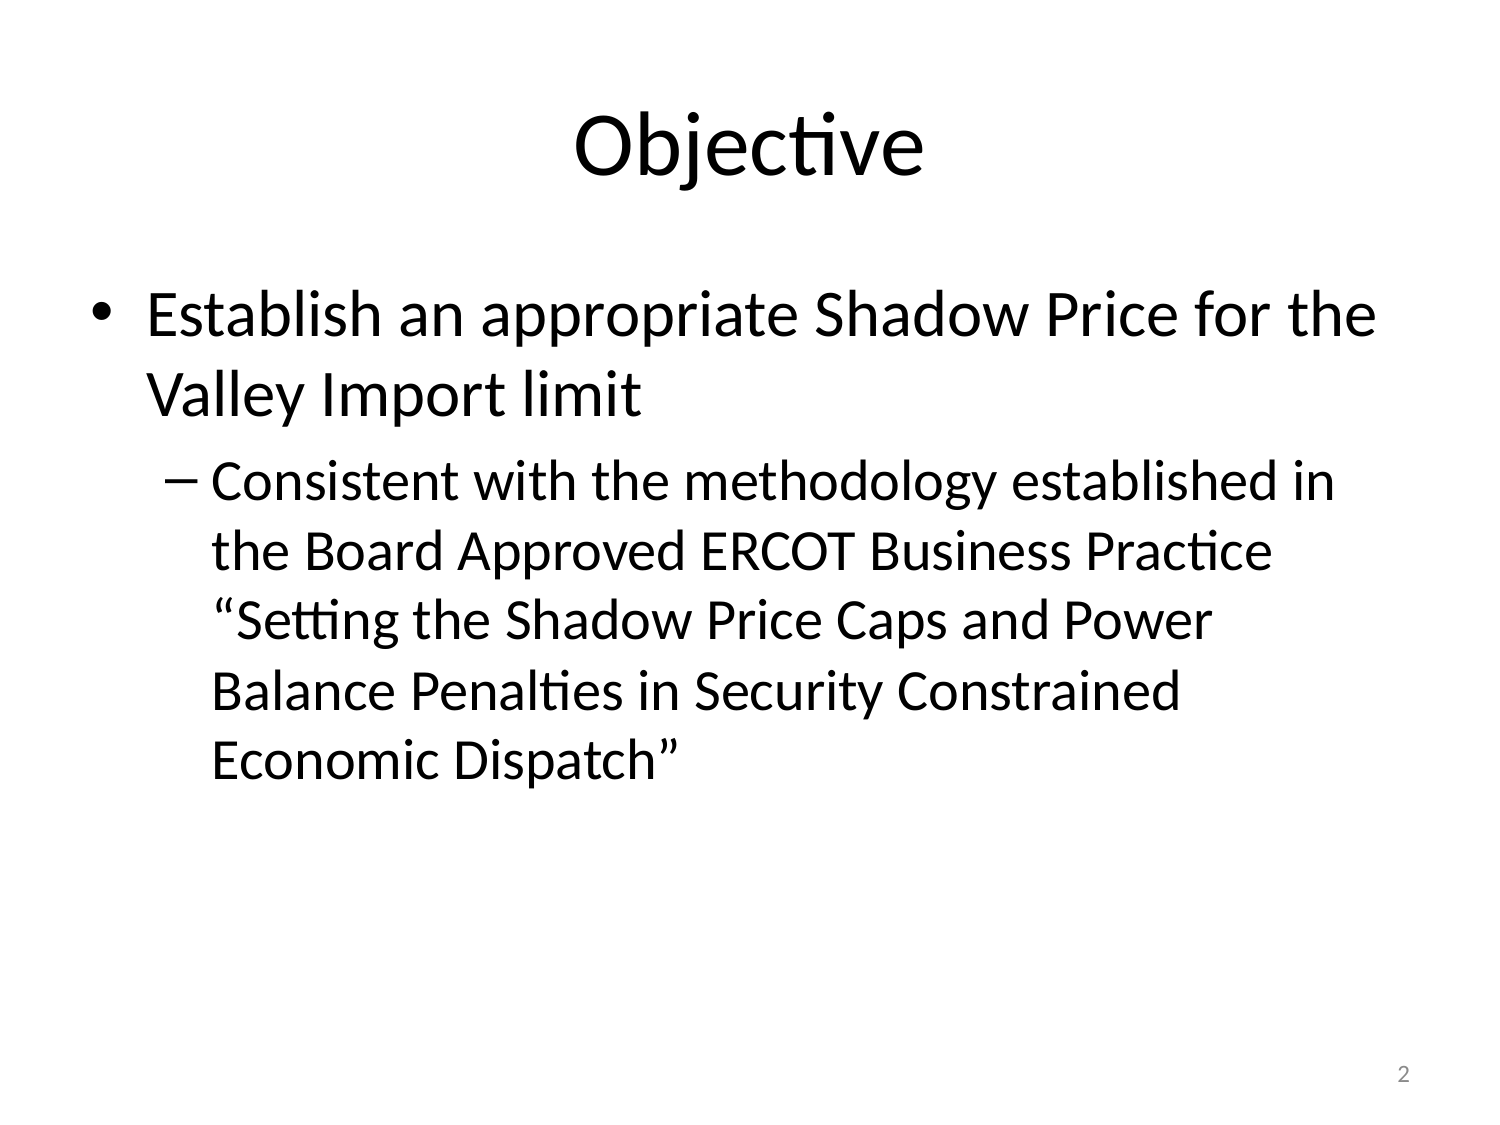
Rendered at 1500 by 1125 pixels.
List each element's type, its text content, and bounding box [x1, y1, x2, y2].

list Establish an appropriate Shadow Price for the Valley Import limit Consistent with the methodology established in the Board Approved ERCOT Business Practice “Setting the Shadow Price Caps and Power Balance Penalties in Security Constrained Economic Dispatch” [75, 262, 1425, 1005]
slide_number 2 [1074, 1042, 1425, 1103]
title Objective [75, 45, 1425, 233]
